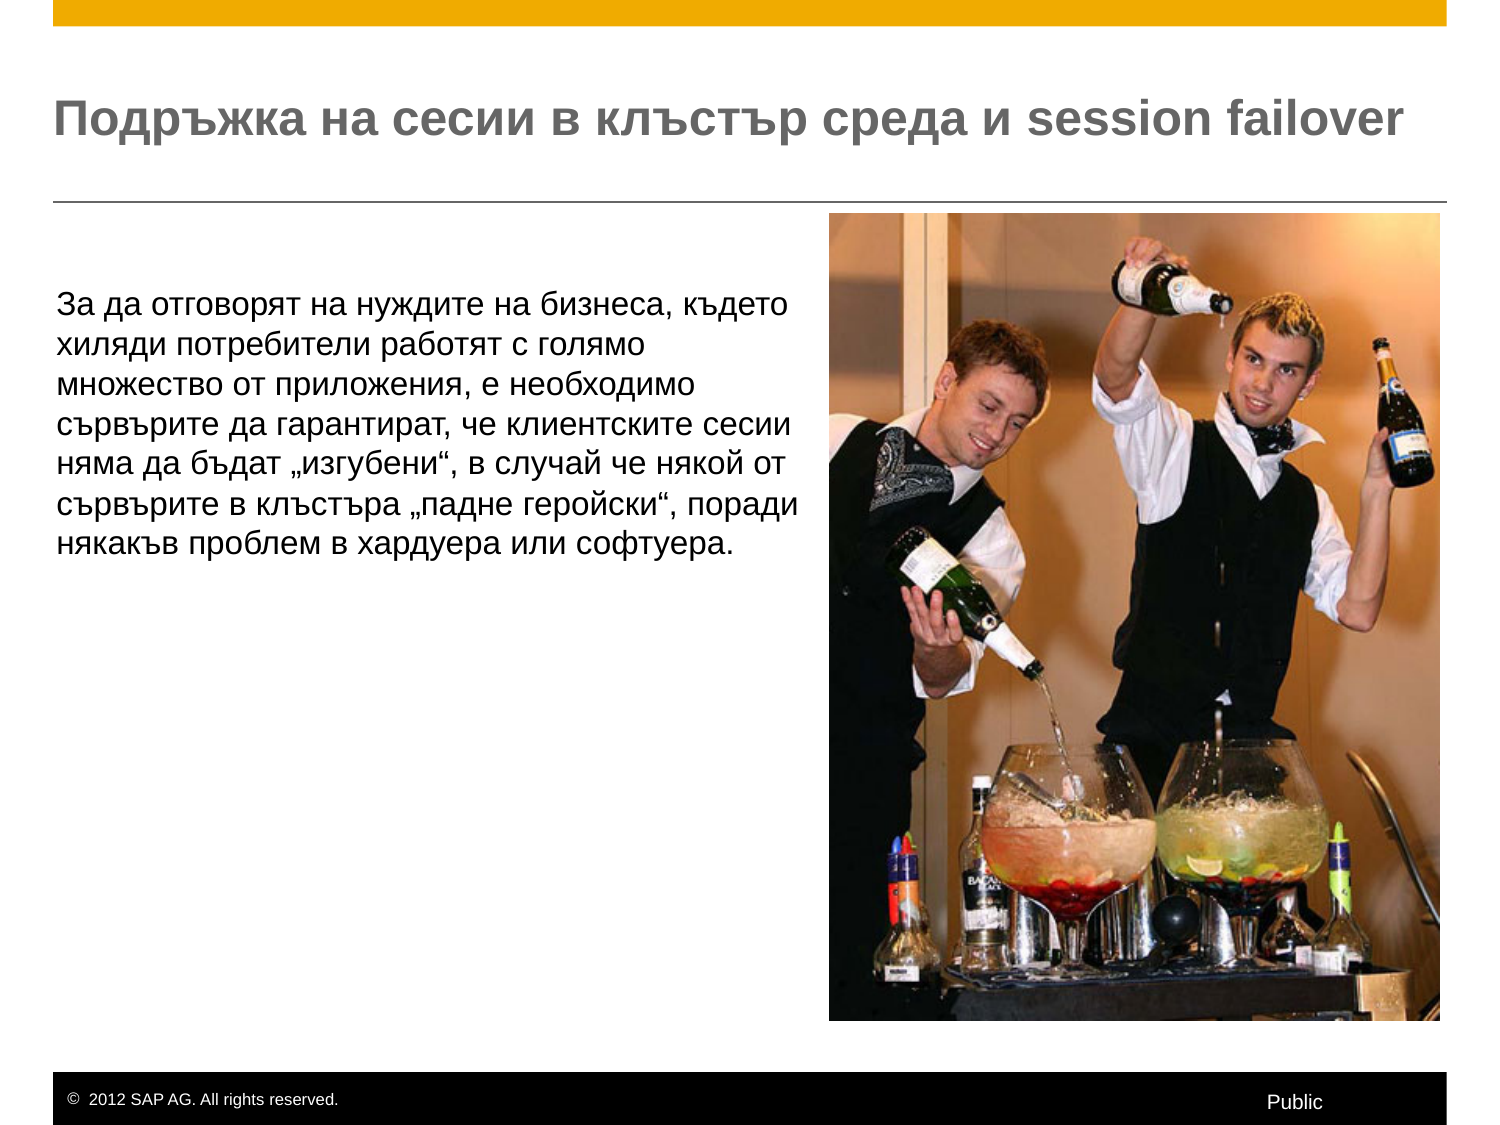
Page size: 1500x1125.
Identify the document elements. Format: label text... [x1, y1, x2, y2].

picture [828, 212, 1441, 1022]
title Подръжка на сесии в клъстър среда и session failover [53, 53, 1447, 178]
list За да отговорят на нуждите на бизнеса, където хиляди потребители работят с голямо множество от приложения, е необходимо сървърите да гарантират, че клиентските сесии няма да бъдат „изгубени“, в случай че някой от сървърите в клъстъра „падне геройски“, поради някакъв проблем в хардуера или софтуера. [56, 233, 809, 975]
